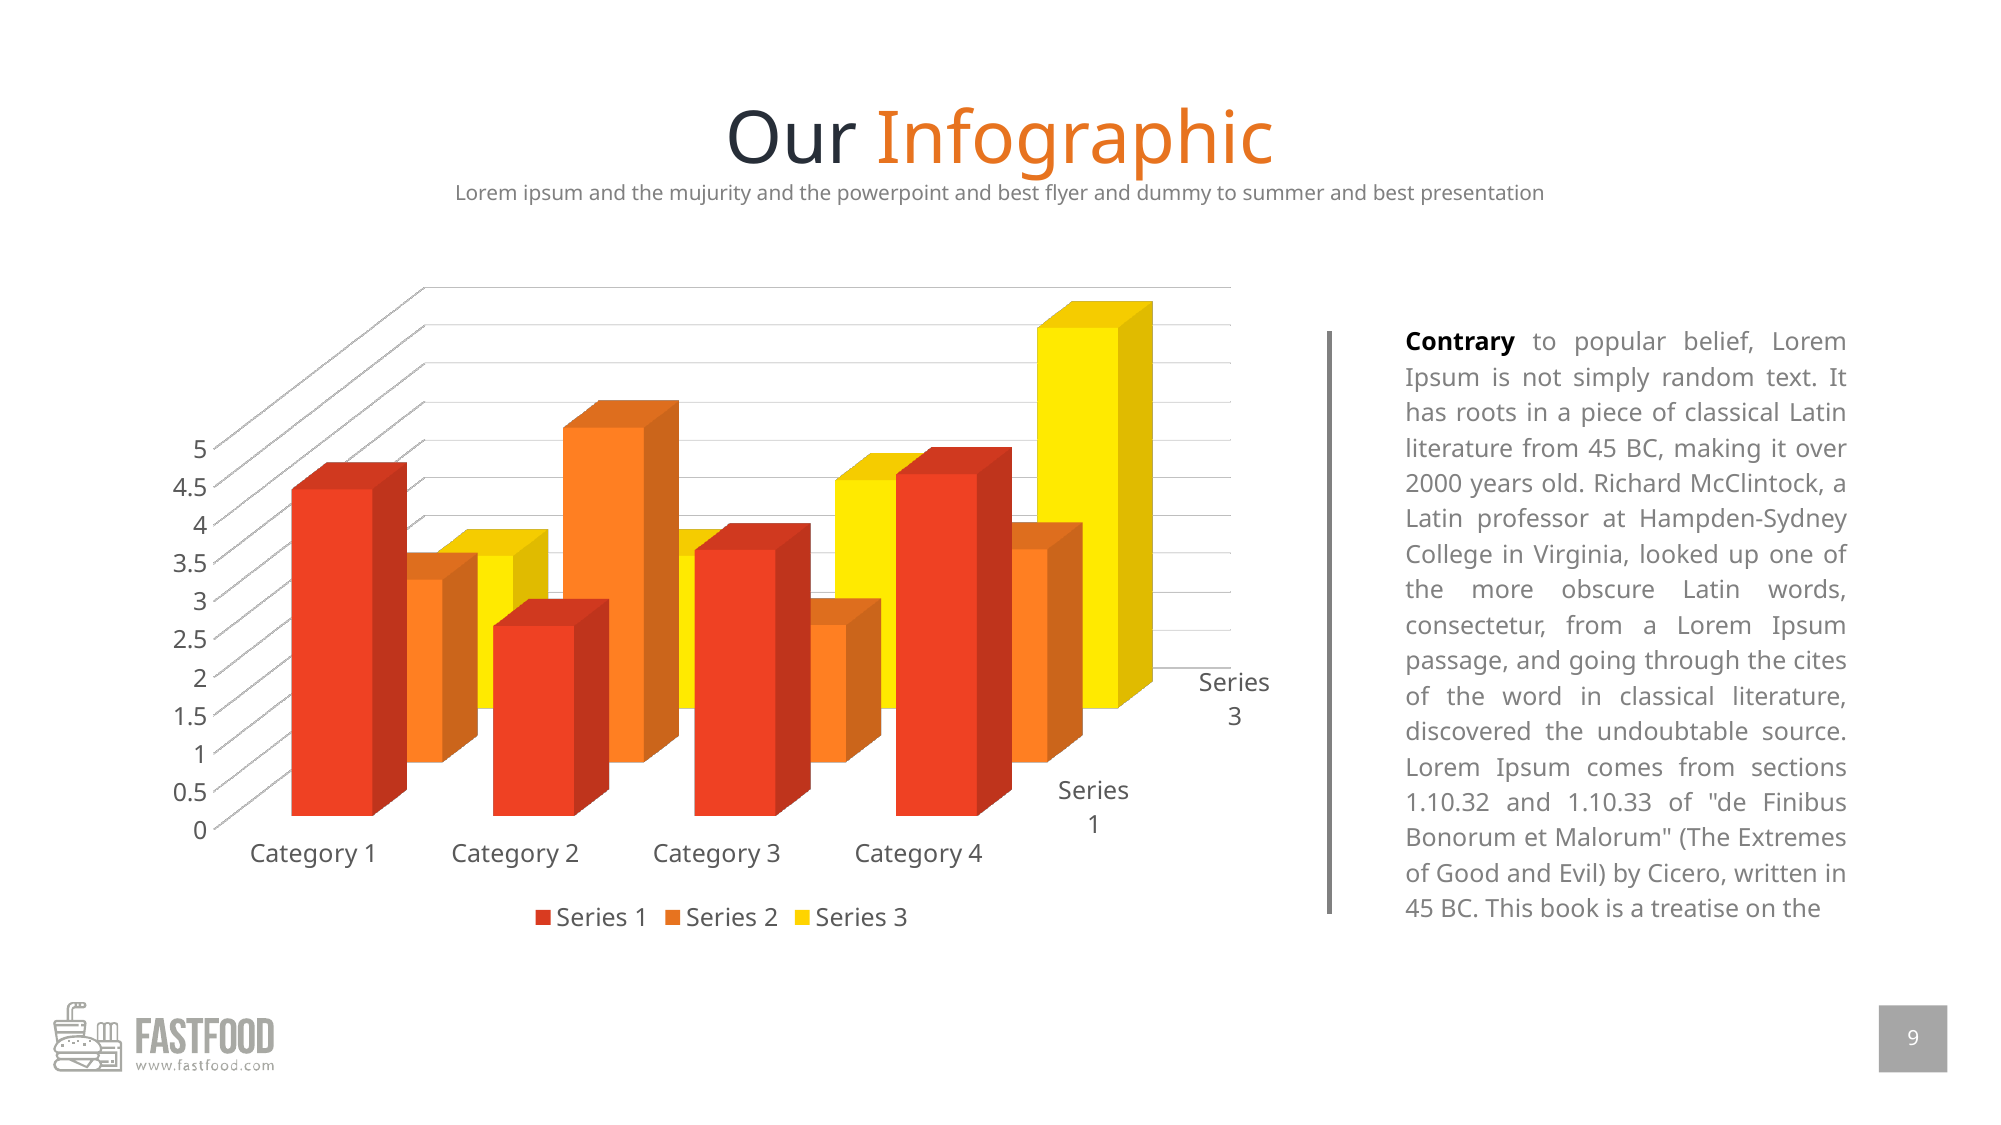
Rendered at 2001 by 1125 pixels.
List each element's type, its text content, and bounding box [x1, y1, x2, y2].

text_box Contrary to popular belief, Lorem Ipsum is not simply random text. It has roots in a piece of classical Latin literature from 45 BC, making it over 2000 years old. Richard McClintock, a Latin professor at Hampden-Sydney College in Virginia, looked up one of the more obscure Latin words, consectetur, from a Lorem Ipsum passage, and going through the cites of the word in classical literature, discovered the undoubtable source. Lorem Ipsum comes from sections 1.10.32 and 1.10.33 of "de Finibus Bonorum et Malorum" (The Extremes of Good and Evil) by Cicero, written in 45 BC. This book is a treatise on the [1390, 312, 1863, 931]
title Our Infographic [137, 93, 1863, 174]
chart [137, 273, 1307, 941]
list Lorem ipsum and the mujurity and the powerpoint and best flyer and dummy to summer and best presentation [137, 174, 1863, 212]
